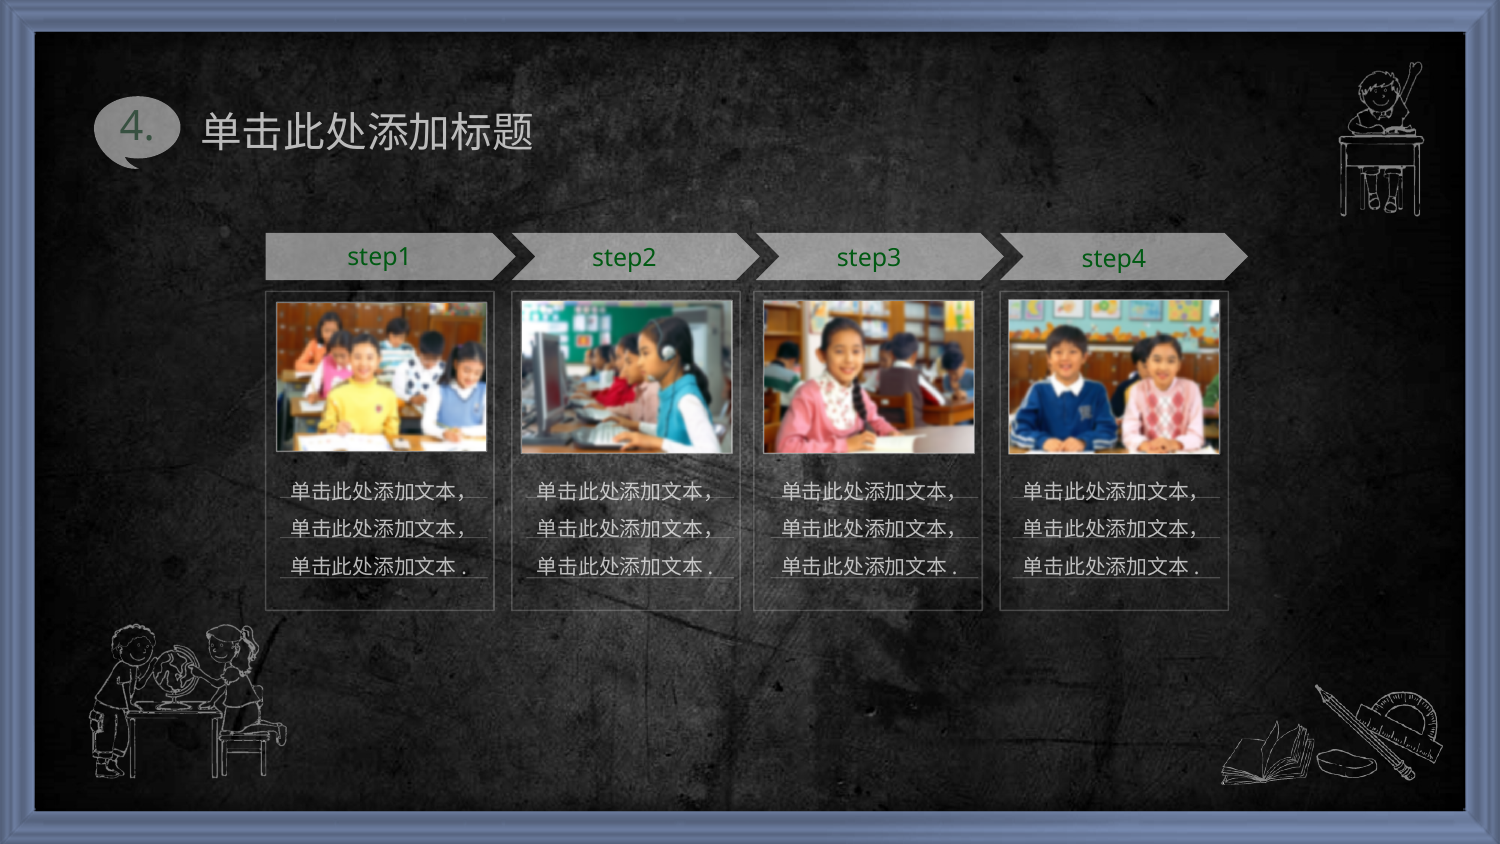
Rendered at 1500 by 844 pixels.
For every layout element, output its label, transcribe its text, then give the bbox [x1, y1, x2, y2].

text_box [511, 291, 741, 626]
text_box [999, 291, 1229, 626]
picture [1221, 684, 1443, 785]
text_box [265, 232, 510, 281]
picture [64, 582, 292, 791]
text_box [511, 232, 754, 281]
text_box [265, 291, 495, 626]
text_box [999, 232, 1249, 281]
picture [1332, 54, 1434, 223]
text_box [755, 232, 998, 281]
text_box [753, 291, 983, 626]
title 单击此处添加标题 [185, 97, 1022, 164]
